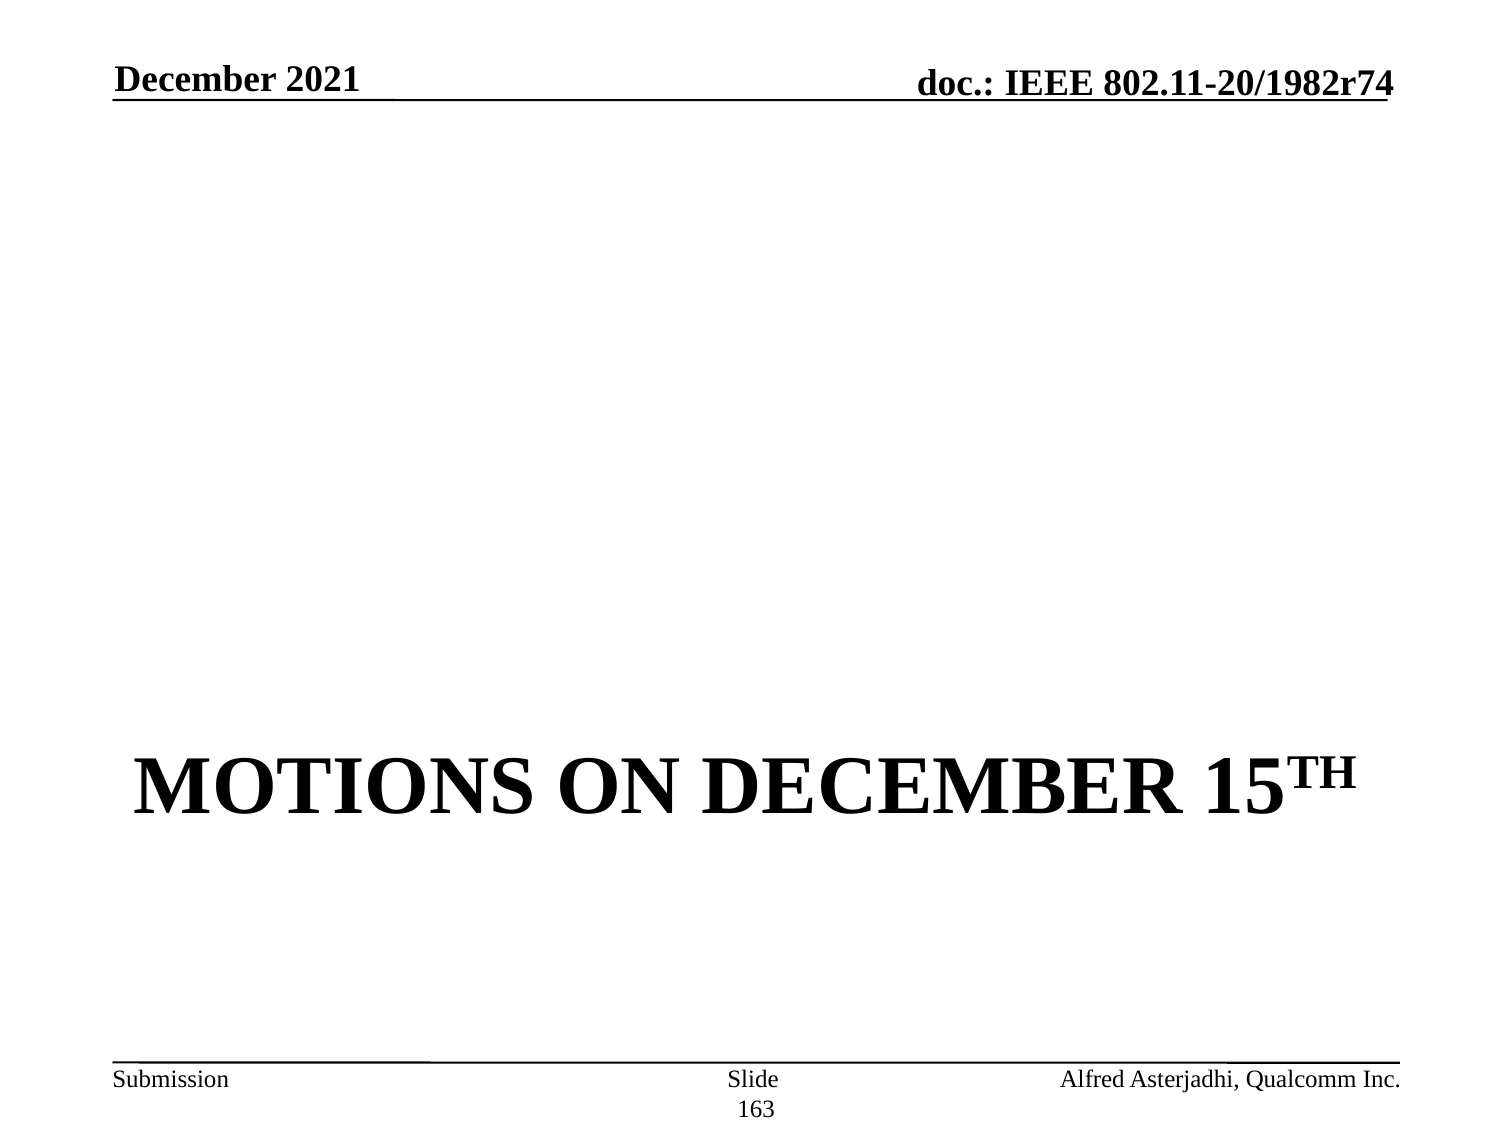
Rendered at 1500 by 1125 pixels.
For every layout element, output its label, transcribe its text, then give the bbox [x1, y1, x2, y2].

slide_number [114, 54, 423, 100]
slide_number Slide 163 [712, 1061, 800, 1123]
footer Alfred Asterjadhi, Qualcomm Inc. [878, 1061, 1402, 1093]
title Motions on DECEMBER 15th [118, 722, 1394, 947]
